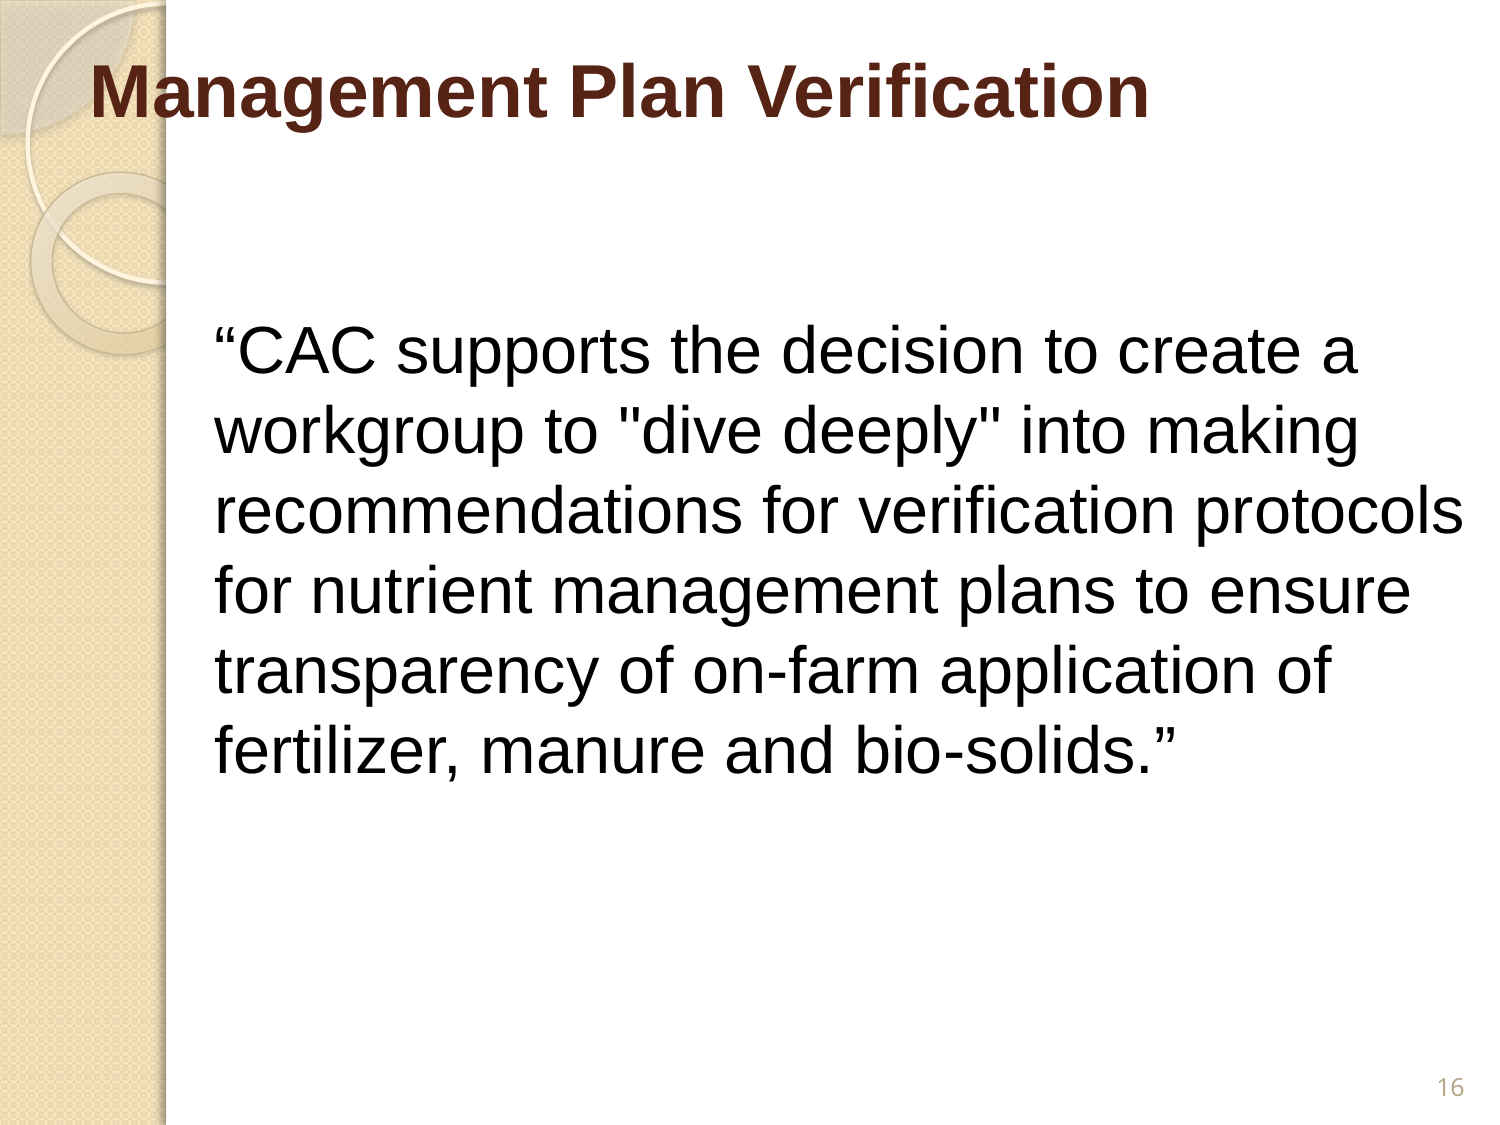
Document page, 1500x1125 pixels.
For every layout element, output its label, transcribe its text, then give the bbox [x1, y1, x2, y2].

title Management Plan Verification [75, 0, 1425, 175]
slide_number 16 [1413, 1034, 1488, 1113]
text_box “CAC supports the decision to create a workgroup to "dive deeply" into making recommendations for verification protocols for nutrient management plans to ensure transparency of on-farm application of fertilizer, manure and bio-solids.” [200, 299, 1500, 795]
